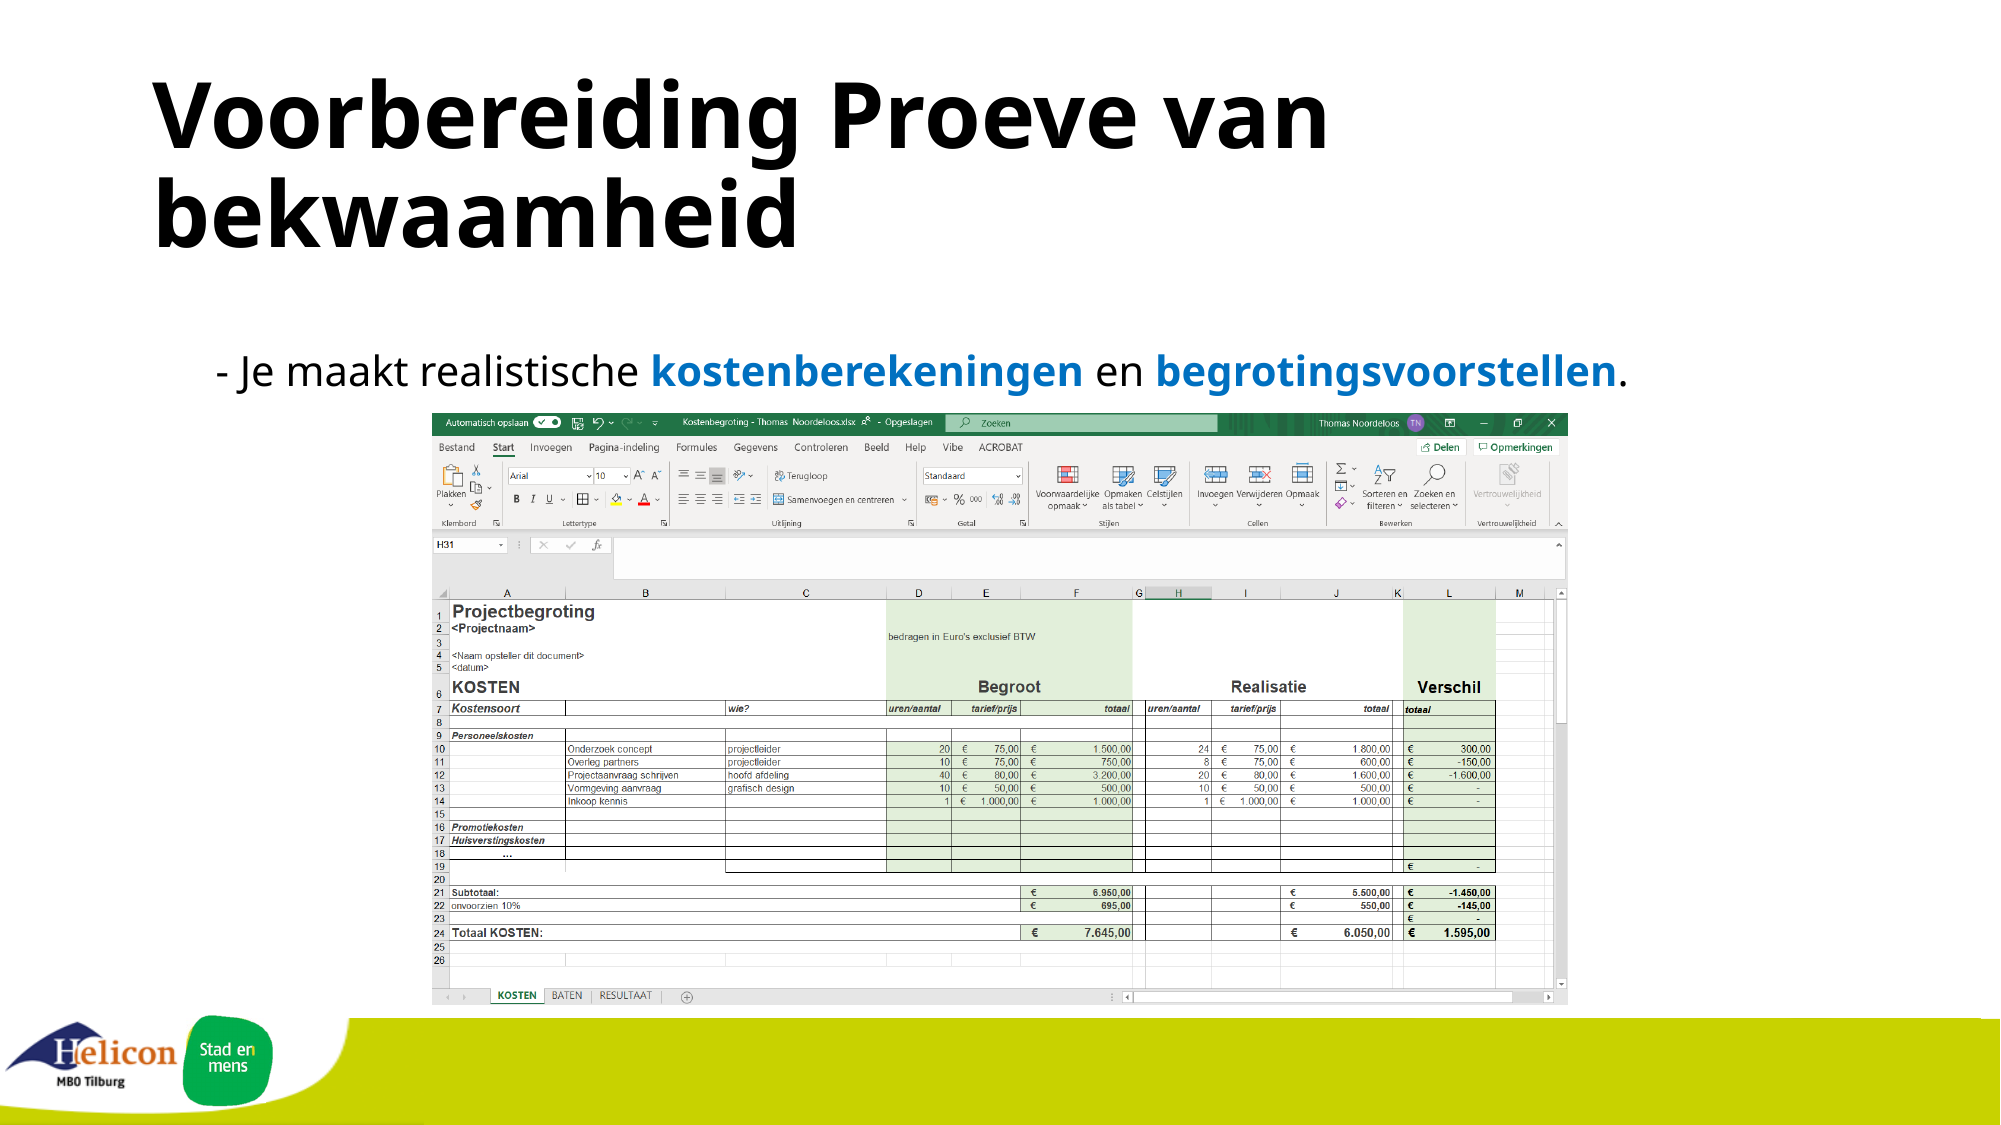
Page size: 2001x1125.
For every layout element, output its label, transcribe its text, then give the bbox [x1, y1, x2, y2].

title Voorbereiding Proeve van bekwaamheid [137, 59, 1863, 278]
text_box - Je maakt realistische kostenberekeningen en begrotingsvoorstellen. [200, 337, 1736, 403]
picture [0, 1013, 424, 1125]
picture [432, 413, 1568, 1005]
